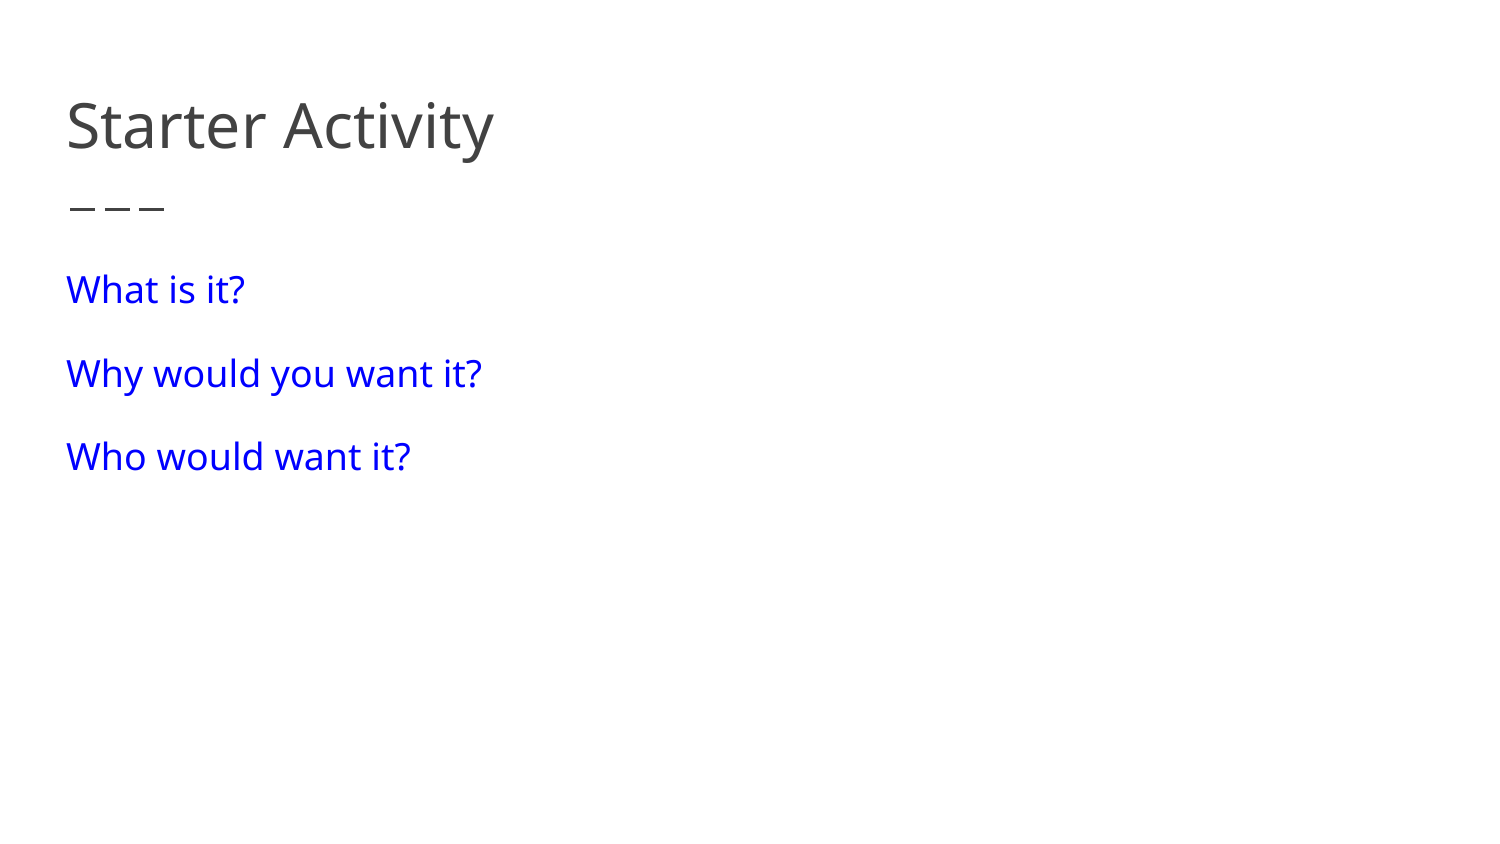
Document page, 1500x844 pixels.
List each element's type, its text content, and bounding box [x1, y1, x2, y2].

title Starter Activity [51, 61, 1449, 182]
list What is it? Why would you want it? Who would want it? [51, 240, 1449, 750]
